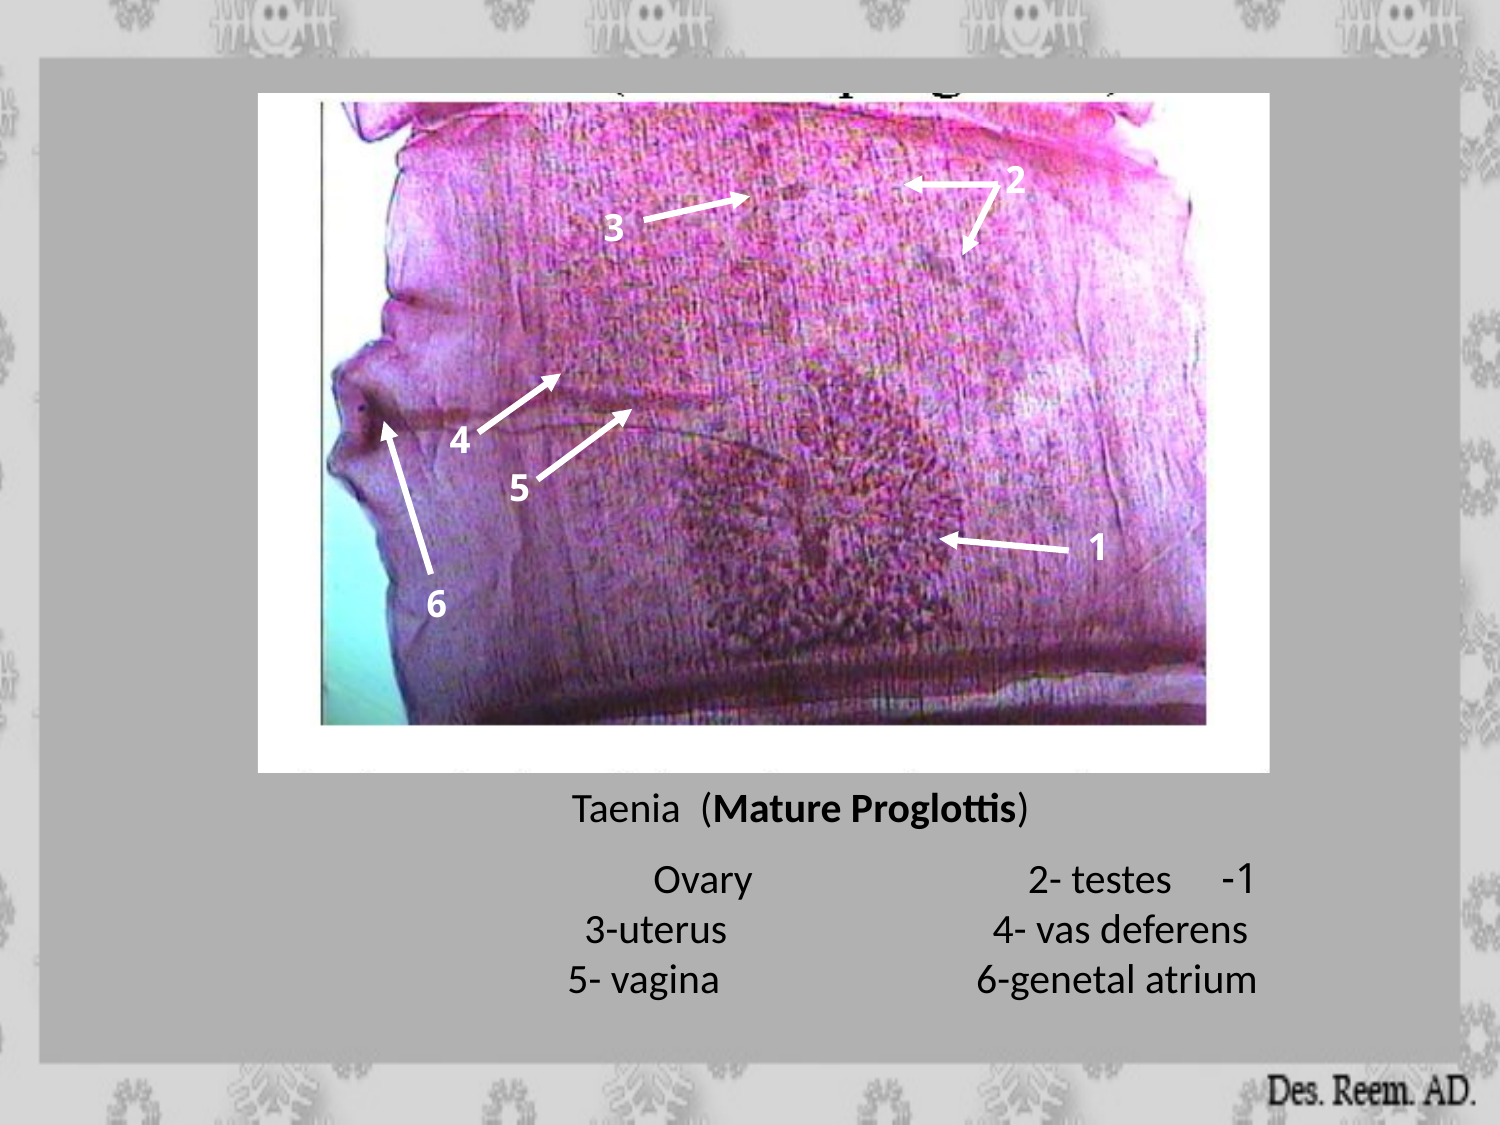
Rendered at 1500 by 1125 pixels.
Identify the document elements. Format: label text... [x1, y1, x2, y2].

picture [0, 0, 1500, 1125]
text_box Taenia (Mature Proglottis) 1- Ovary 2- testes 3-uterus 4- vas deferens 5- vagina 6-genetal atrium [328, 778, 1274, 1125]
